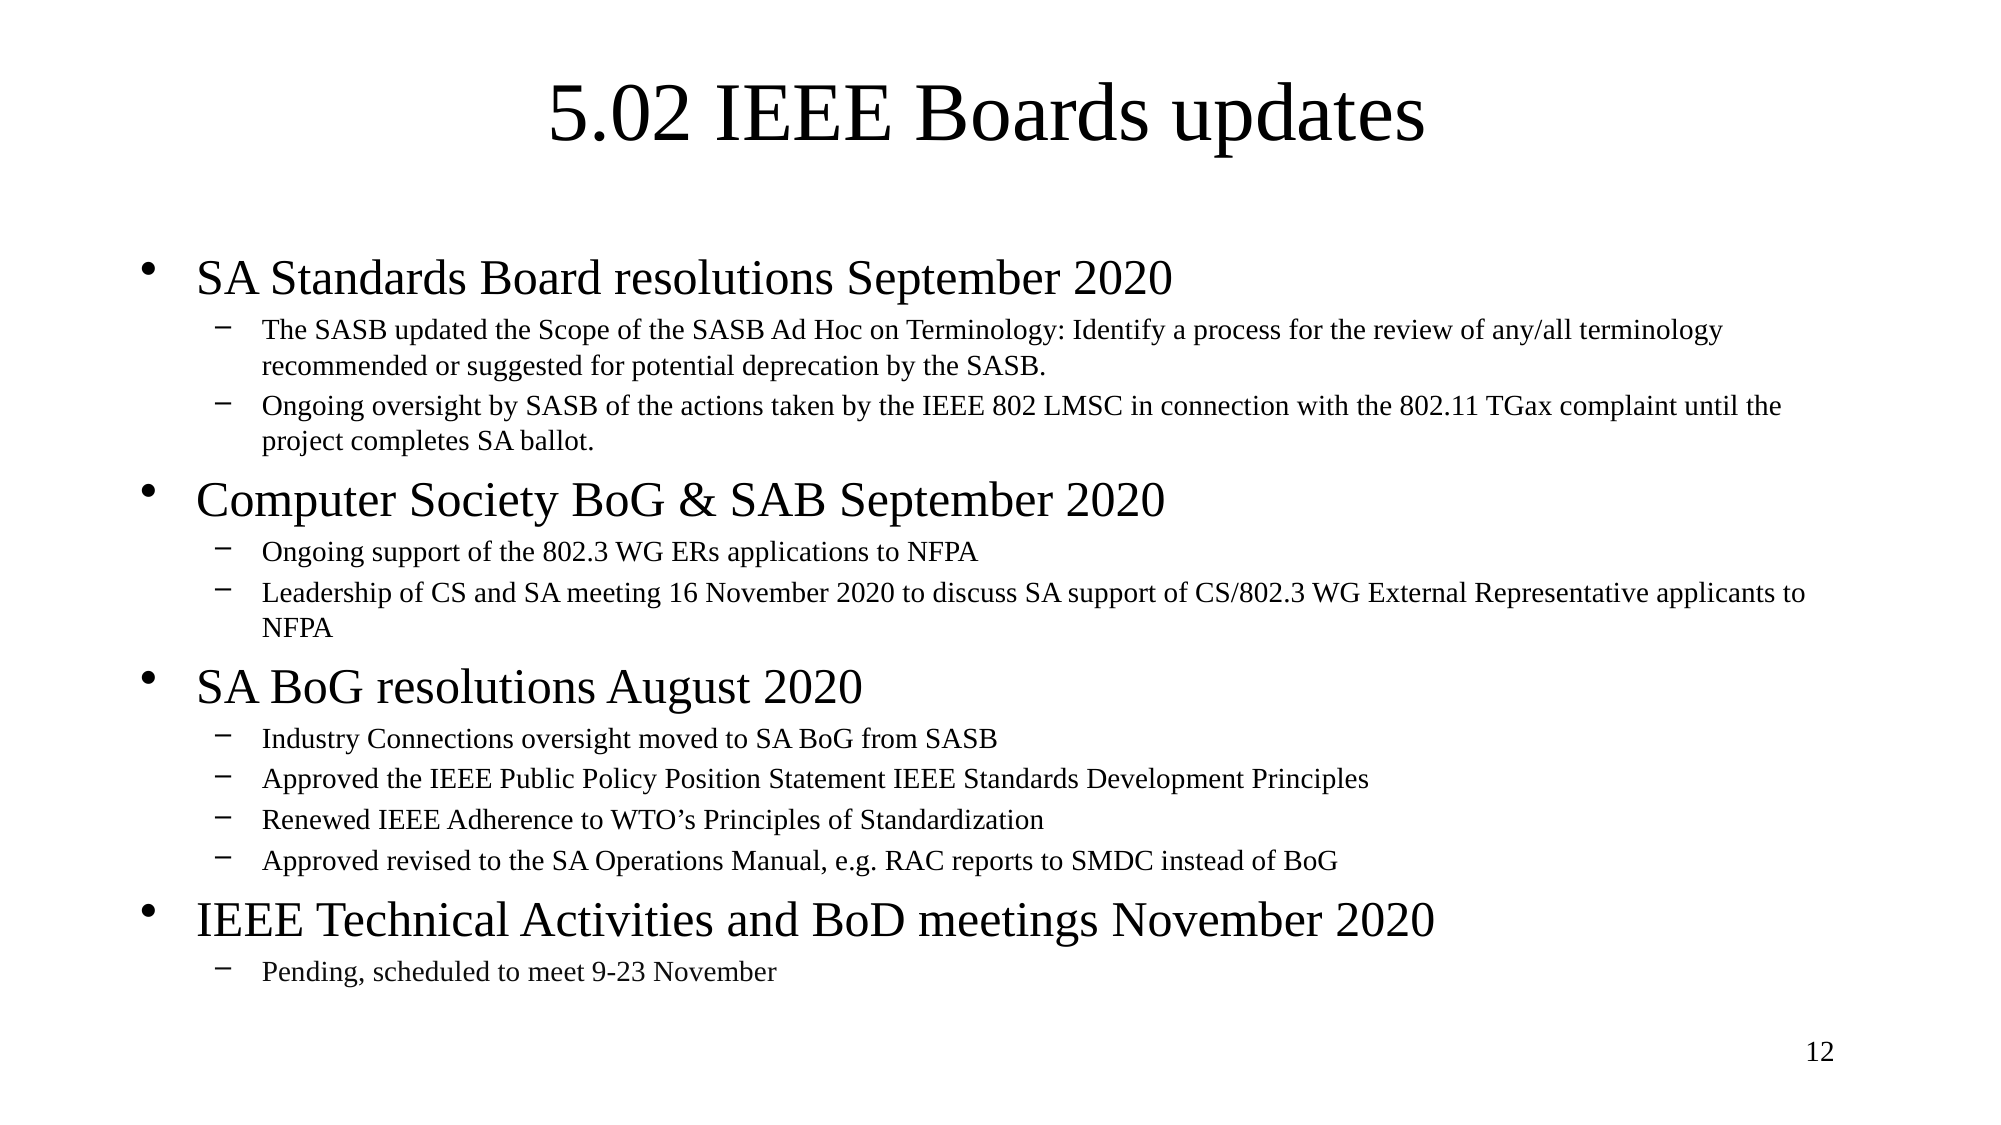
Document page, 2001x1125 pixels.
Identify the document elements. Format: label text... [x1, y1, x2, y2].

list SA Standards Board resolutions September 2020 The SASB updated the Scope of the SASB Ad Hoc on Terminology: Identify a process for the review of any/all terminology recommended or suggested for potential deprecation by the SASB. Ongoing oversight by SASB of the actions taken by the IEEE 802 LMSC in connection with the 802.11 TGax complaint until the project completes SA ballot. Computer Society BoG & SAB September 2020 Ongoing support of the 802.3 WG ERs applications to NFPA Leadership of CS and SA meeting 16 November 2020 to discuss SA support of CS/802.3 WG External Representative applicants to NFPA SA BoG resolutions August 2020 Industry Connections oversight moved to SA BoG from SASB Approved the IEEE Public Policy Position Statement IEEE Standards Development Principles Renewed IEEE Adherence to WTO’s Principles of Standardization Approved revised to the SA Operations Manual, e.g. RAC reports to SMDC instead of BoG IEEE Technical Activities and BoD meetings November 2020 Pending, scheduled to meet 9-23 November [124, 237, 1888, 913]
text_box 5.02 IEEE Boards updates [349, 50, 1625, 238]
slide_number 12 [1433, 1024, 1851, 1101]
